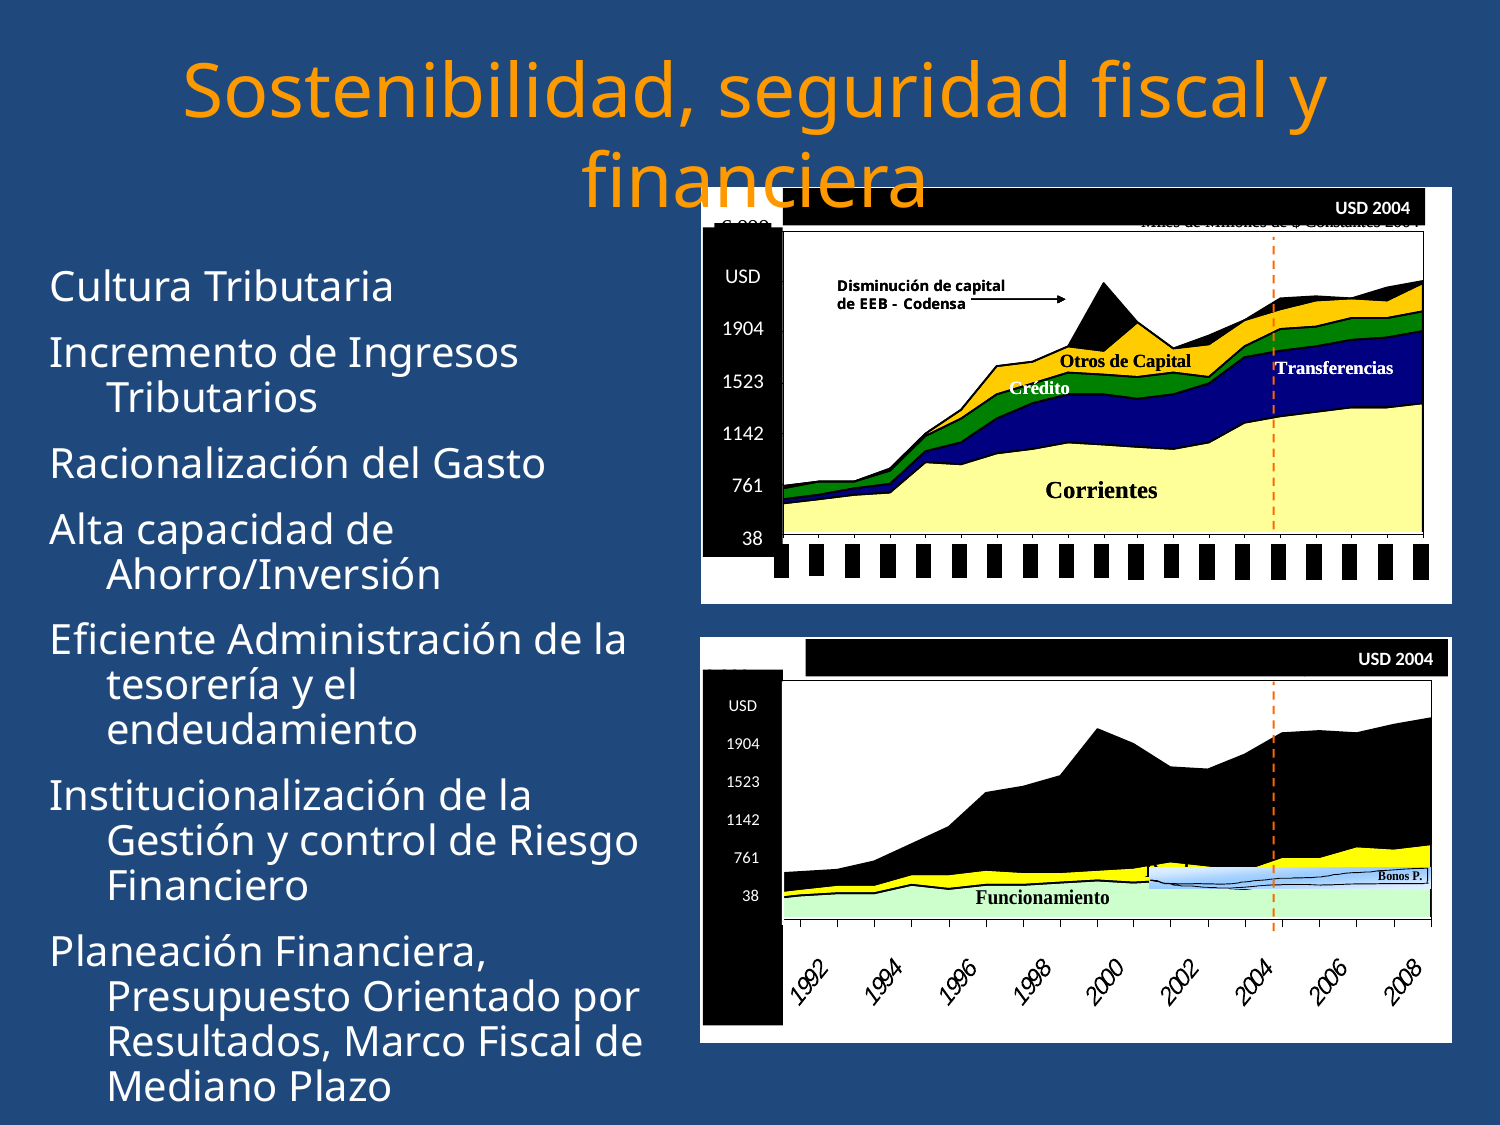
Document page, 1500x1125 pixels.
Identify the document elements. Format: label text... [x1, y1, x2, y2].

text_box Cultura Tributaria Incremento de Ingresos Tributarios Racionalización del Gasto Alta capacidad de Ahorro/Inversión Eficiente Administración de la tesorería y el endeudamiento Institucionalización de la Gestión y control de Riesgo Financiero Planeación Financiera, Presupuesto Orientado por Resultados, Marco Fiscal de Mediano Plazo Calificación de riesgo nacional AAA – internacional BBB [35, 187, 680, 1054]
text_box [691, 175, 1500, 1054]
text_box Sostenibilidad, seguridad fiscal y financiera [46, 35, 1465, 230]
